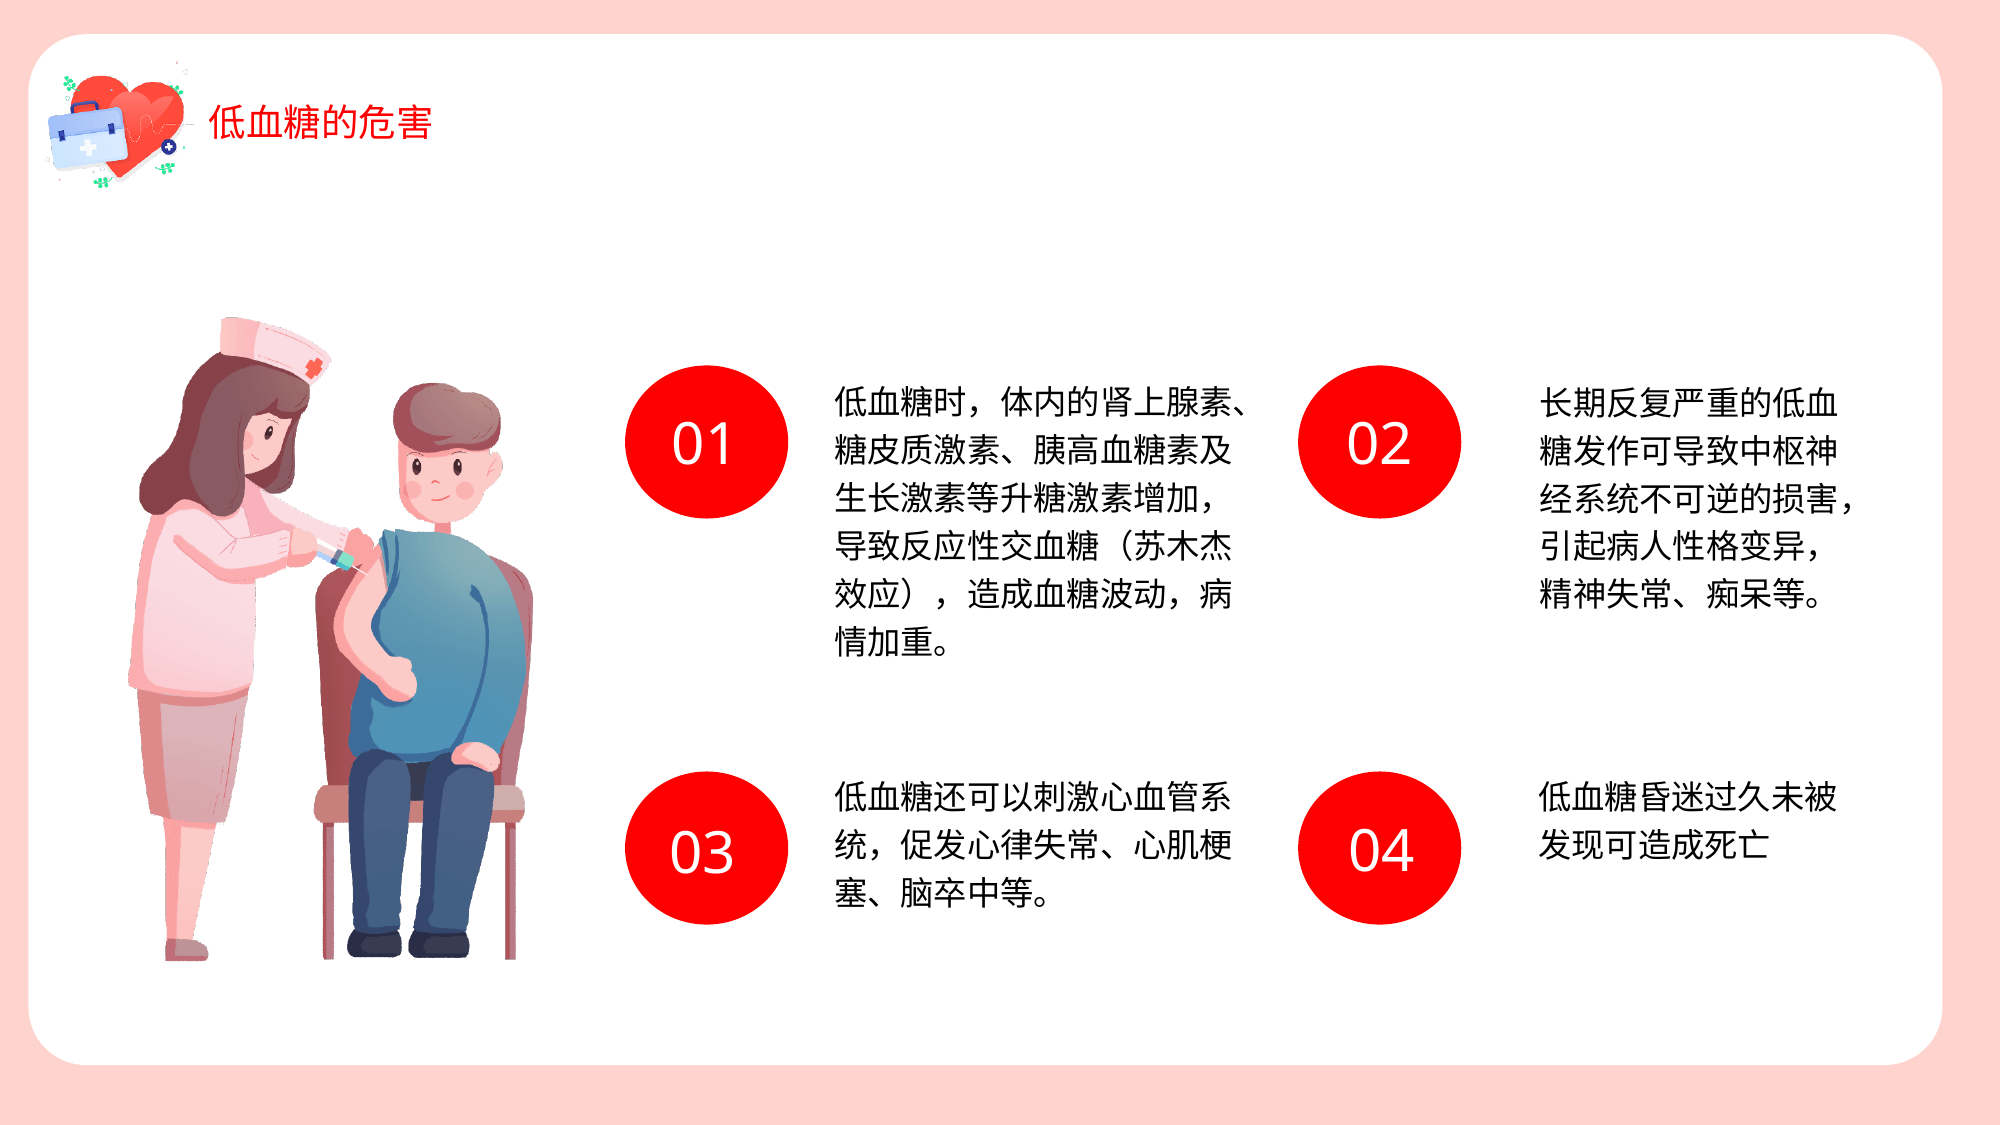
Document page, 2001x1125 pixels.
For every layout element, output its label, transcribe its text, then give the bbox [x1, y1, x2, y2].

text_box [1299, 760, 1865, 924]
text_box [722, 760, 1275, 924]
picture [0, 0, 2000, 1125]
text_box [722, 366, 1275, 669]
text_box [27, 33, 1944, 1067]
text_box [1299, 366, 1865, 621]
title 低血糖的危害 [193, 59, 1919, 188]
